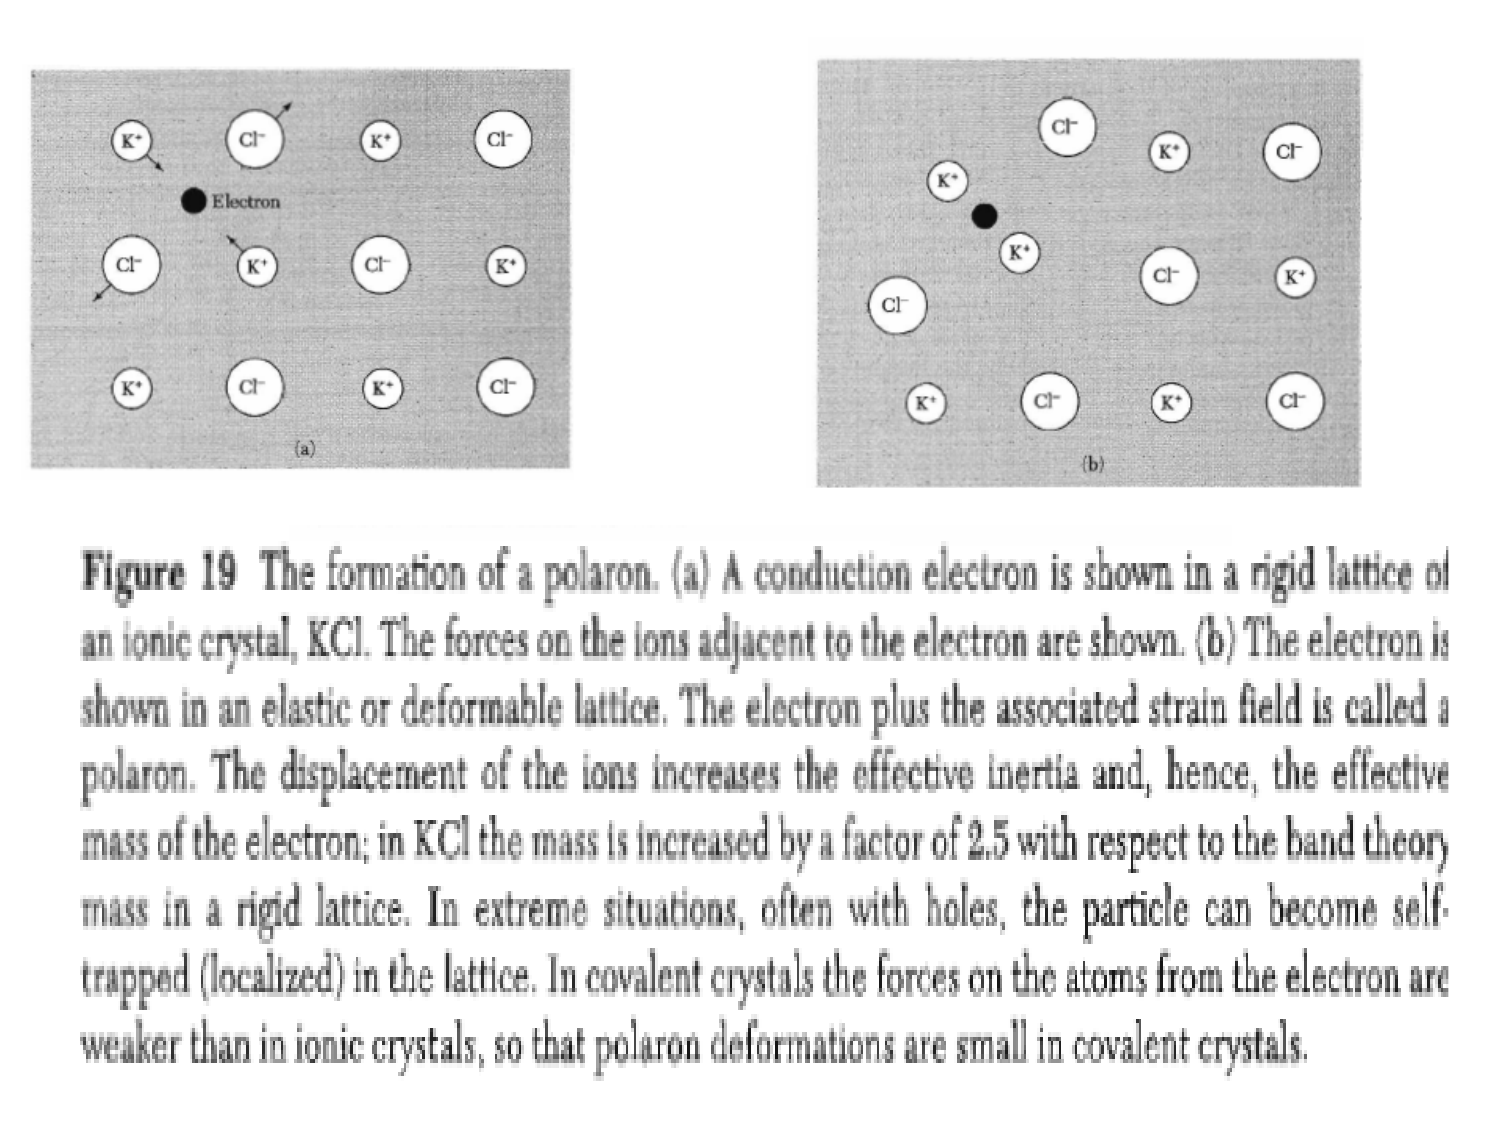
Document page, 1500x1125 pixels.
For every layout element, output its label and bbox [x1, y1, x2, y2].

picture [774, 37, 1449, 488]
picture [0, 37, 751, 480]
picture [62, 524, 1449, 1125]
